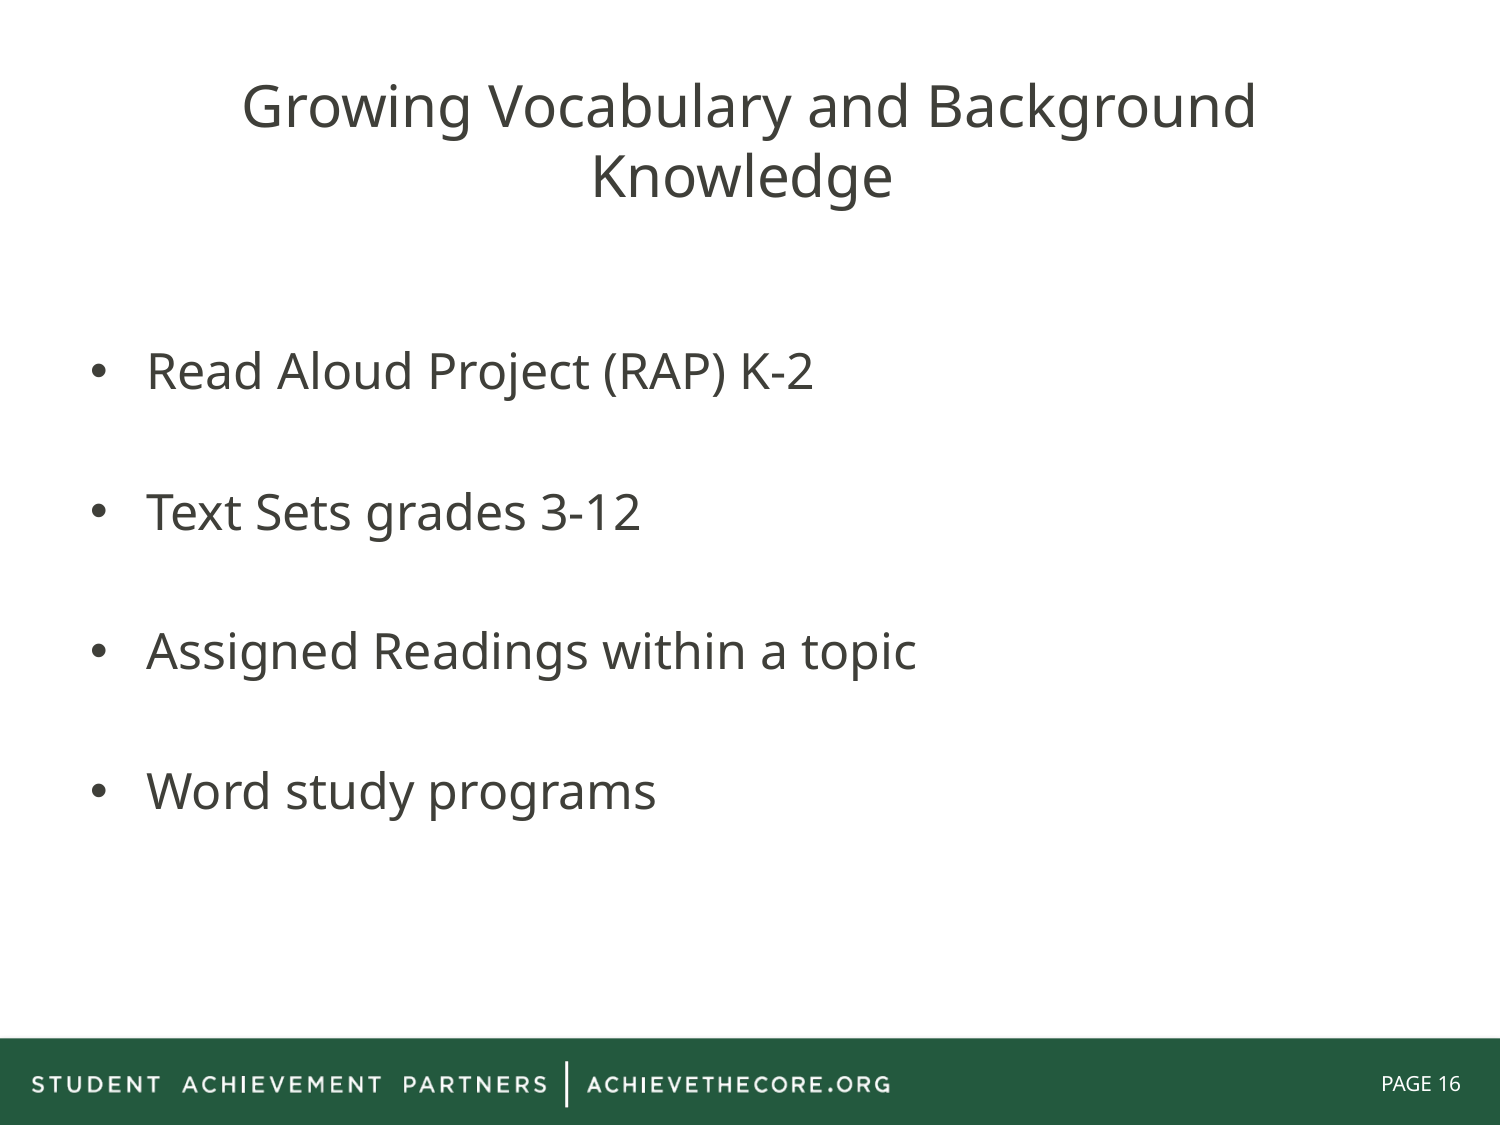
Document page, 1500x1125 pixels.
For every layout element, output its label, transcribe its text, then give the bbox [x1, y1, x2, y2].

title Growing Vocabulary and Background Knowledge [75, 45, 1425, 233]
list Read Aloud Project (RAP) K-2 Text Sets grades 3-12 Assigned Readings within a topic Word study programs [75, 262, 1425, 1005]
